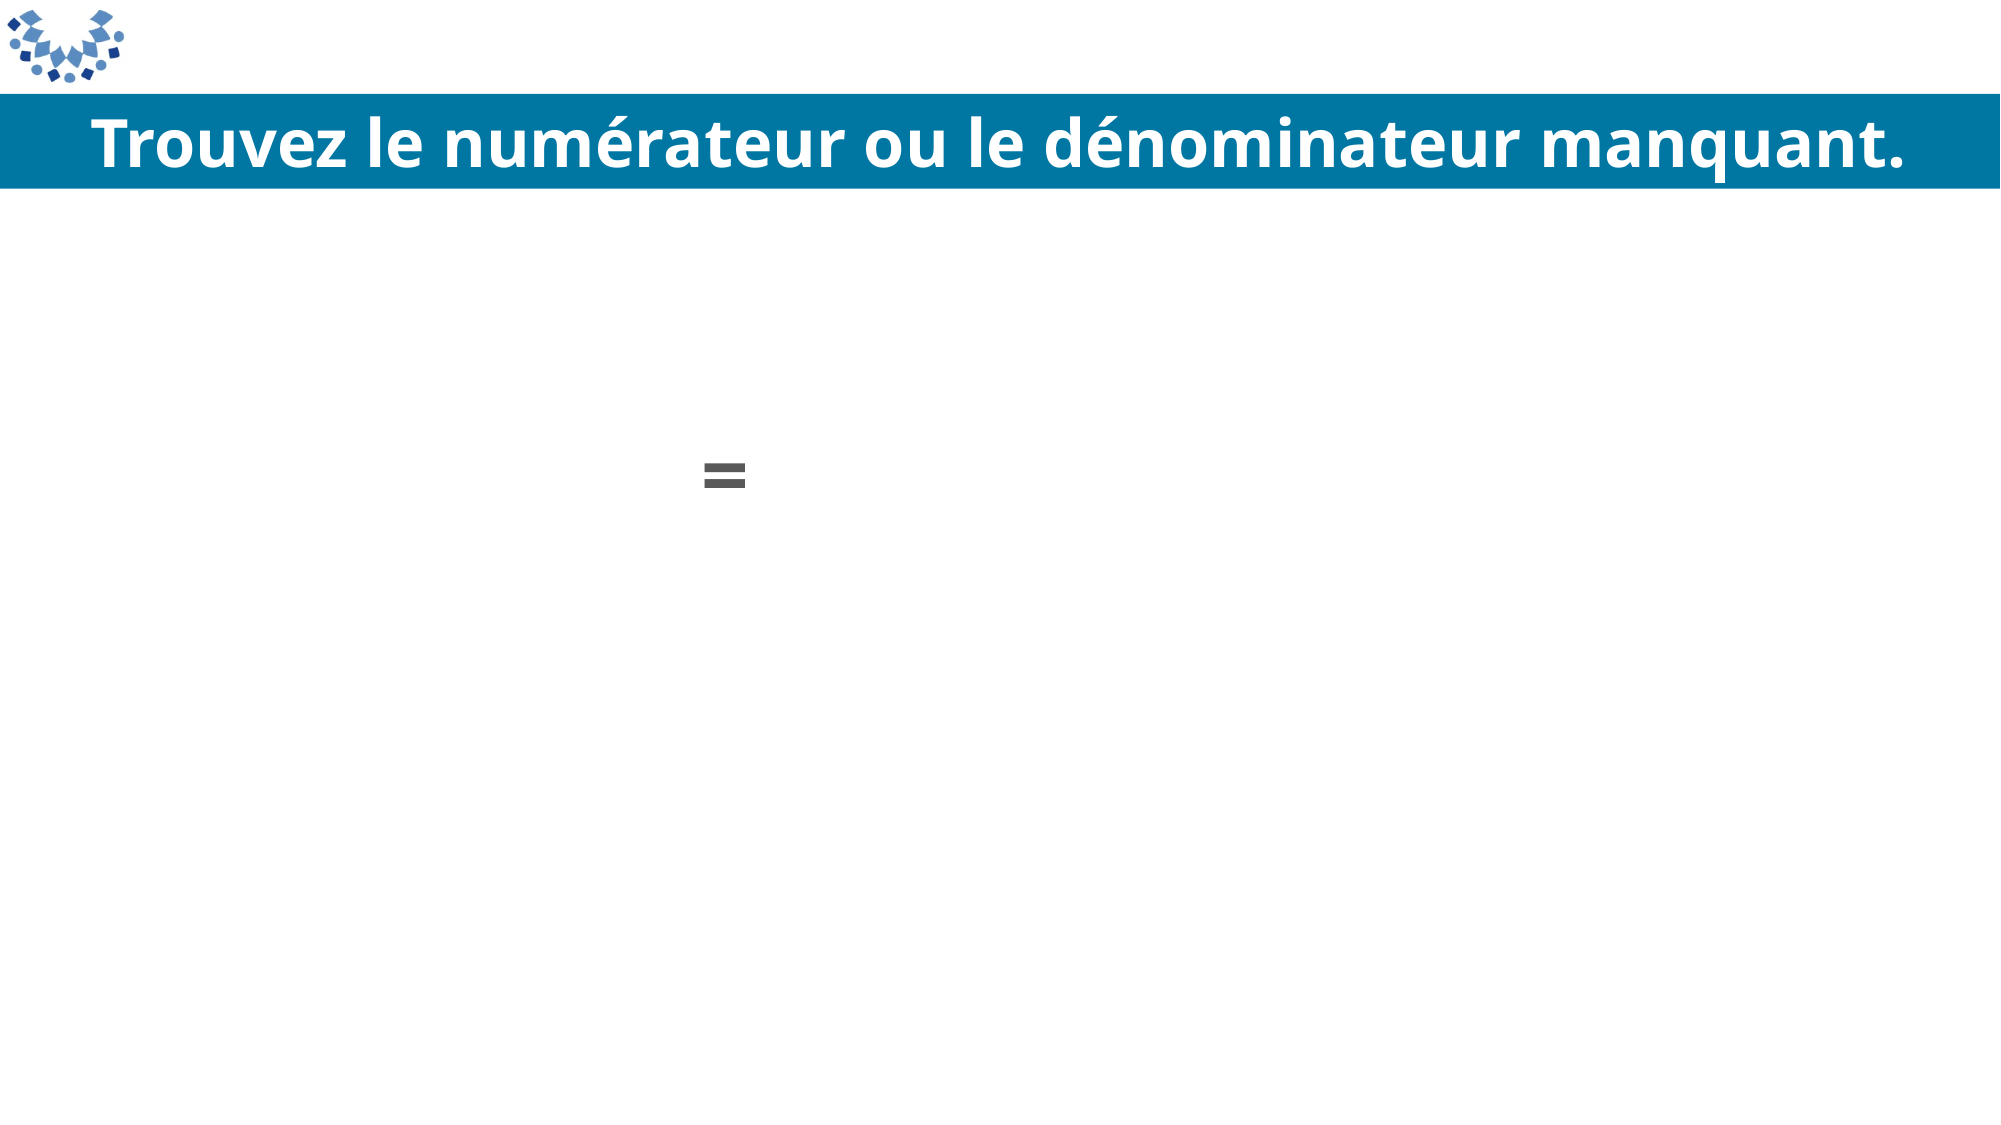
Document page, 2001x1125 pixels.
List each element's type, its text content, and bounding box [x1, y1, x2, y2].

text_box Trouvez le numérateur ou le dénominateur manquant. [0, 93, 2000, 189]
picture [0, 10, 129, 87]
